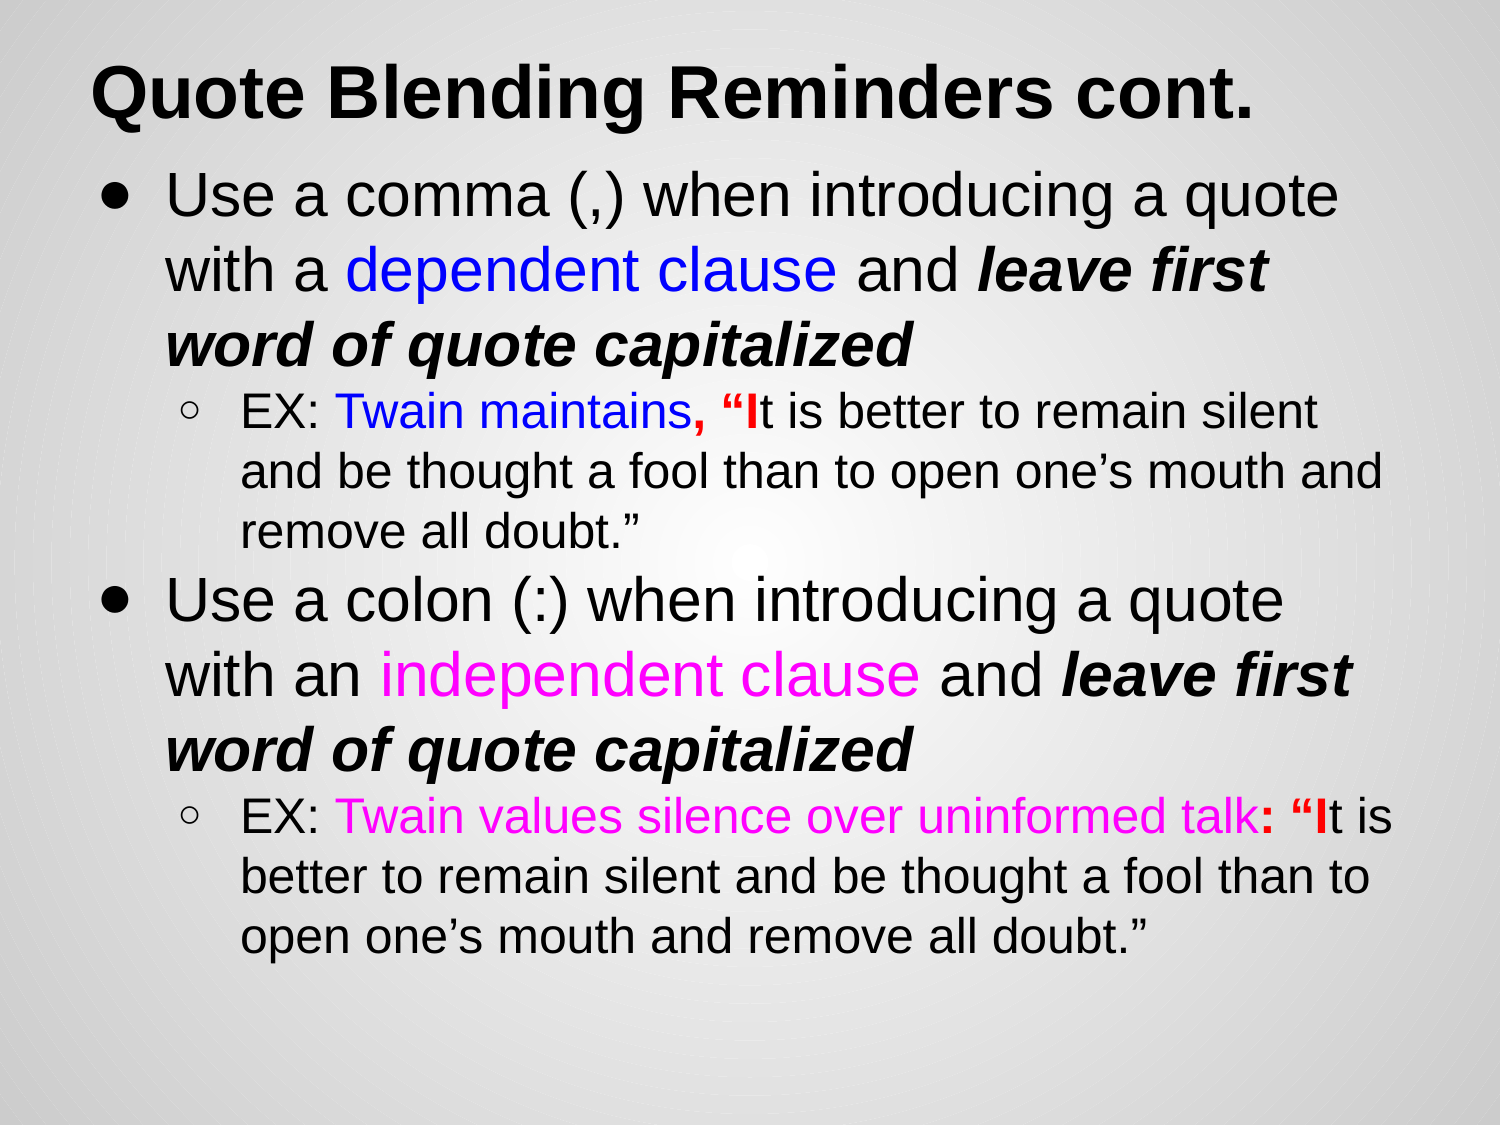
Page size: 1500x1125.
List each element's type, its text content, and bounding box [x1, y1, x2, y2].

list Use a comma (,) when introducing a quote with a dependent clause and leave first word of quote capitalized EX: Twain maintains, “It is better to remain silent and be thought a fool than to open one’s mouth and remove all doubt.” Use a colon (:) when introducing a quote with an independent clause and leave first word of quote capitalized EX: Twain values silence over uninformed talk: “It is better to remain silent and be thought a fool than to open one’s mouth and remove all doubt.” [75, 139, 1425, 1078]
title Quote Blending Reminders cont. [75, 45, 1425, 139]
